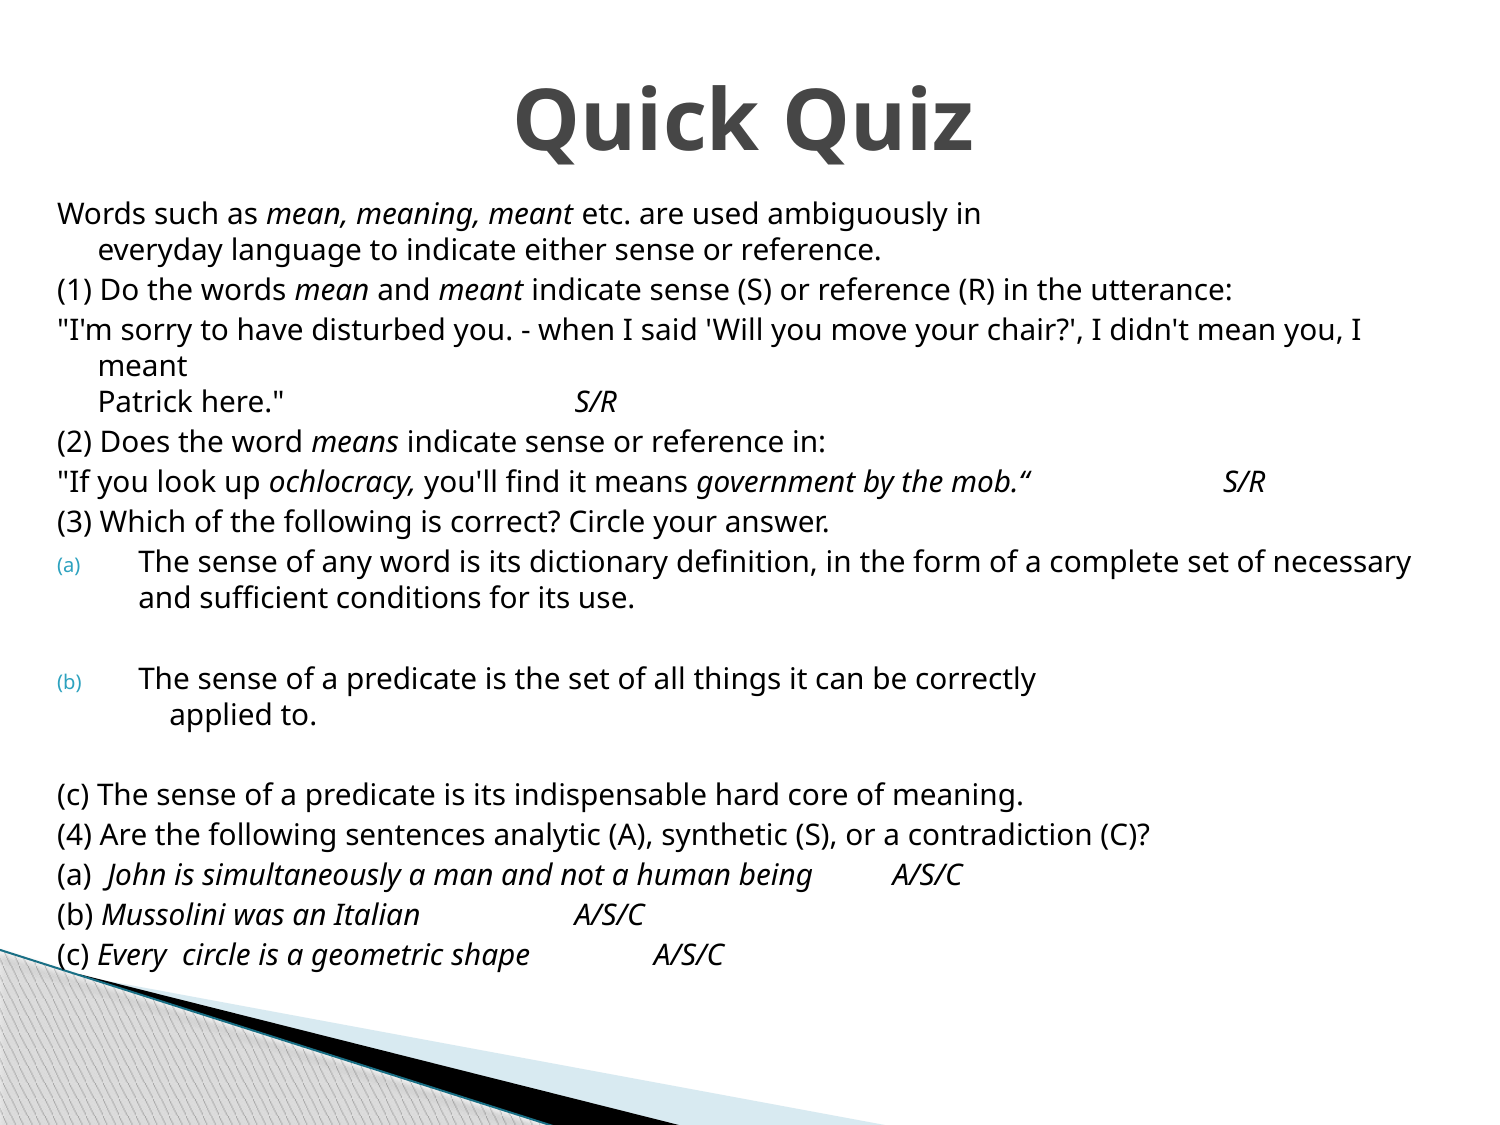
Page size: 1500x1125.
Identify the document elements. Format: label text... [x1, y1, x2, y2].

title Quick Quiz [62, 45, 1425, 188]
list Words such as mean, meaning, meant etc. are used ambiguously in everyday language to indicate either sense or reference. (1) Do the words mean and meant indicate sense (S) or reference (R) in the utterance: "I'm sorry to have disturbed you. - when I said 'Will you move your chair?', I didn't mean you, I meant Patrick here." S/R (2) Does the word means indicate sense or reference in: "If you look up ochlocracy, you'll find it means government by the mob.“ S/R (3) Which of the following is correct? Circle your answer. The sense of any word is its dictionary definition, in the form of a complete set of necessary and sufficient conditions for its use. The sense of a predicate is the set of all things it can be correctly applied to. (c) The sense of a predicate is its indispensable hard core of meaning. (4) Are the following sentences analytic (A), synthetic (S), or a contradiction (C)? (a) John is simultaneously a man and not a human being A/S/C (b) Mussolini was an Italian A/S/C (c) Every circle is a geometric shape A/S/C [24, 187, 1475, 986]
